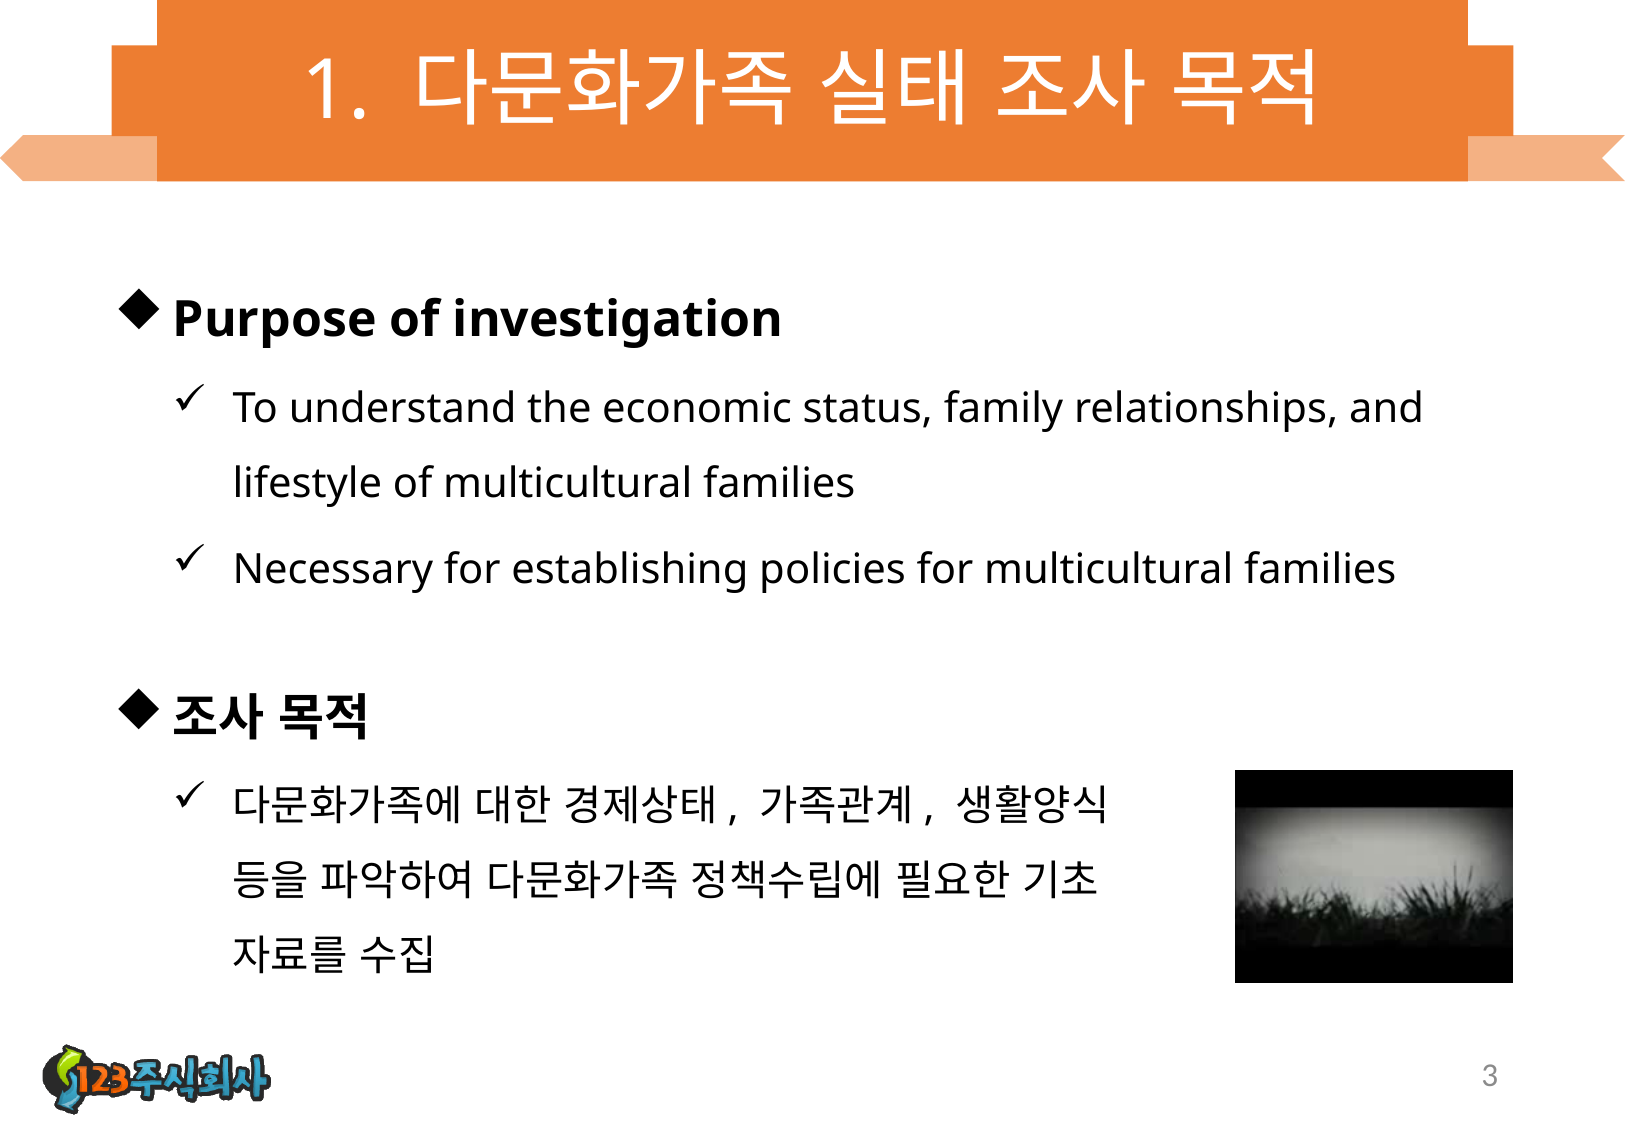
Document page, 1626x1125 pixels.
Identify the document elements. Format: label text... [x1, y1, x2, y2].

title 1. 다문화가족 실태 조사 목적 [0, 3, 1625, 182]
text_box 조사 목적 다문화가족에 대한 경제상태, 가족관계, 생활양식 등을 파악하여 다문화가족 정책수립에 필요한 기초 자료를 수집 [99, 648, 1207, 1000]
slide_number 3 [1147, 1042, 1514, 1103]
picture [31, 1032, 281, 1125]
list Purpose of investigation To understand the economic status, family relationships, and lifestyle of multicultural families Necessary for establishing policies for multicultural families [99, 248, 1538, 630]
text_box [1234, 769, 1514, 984]
